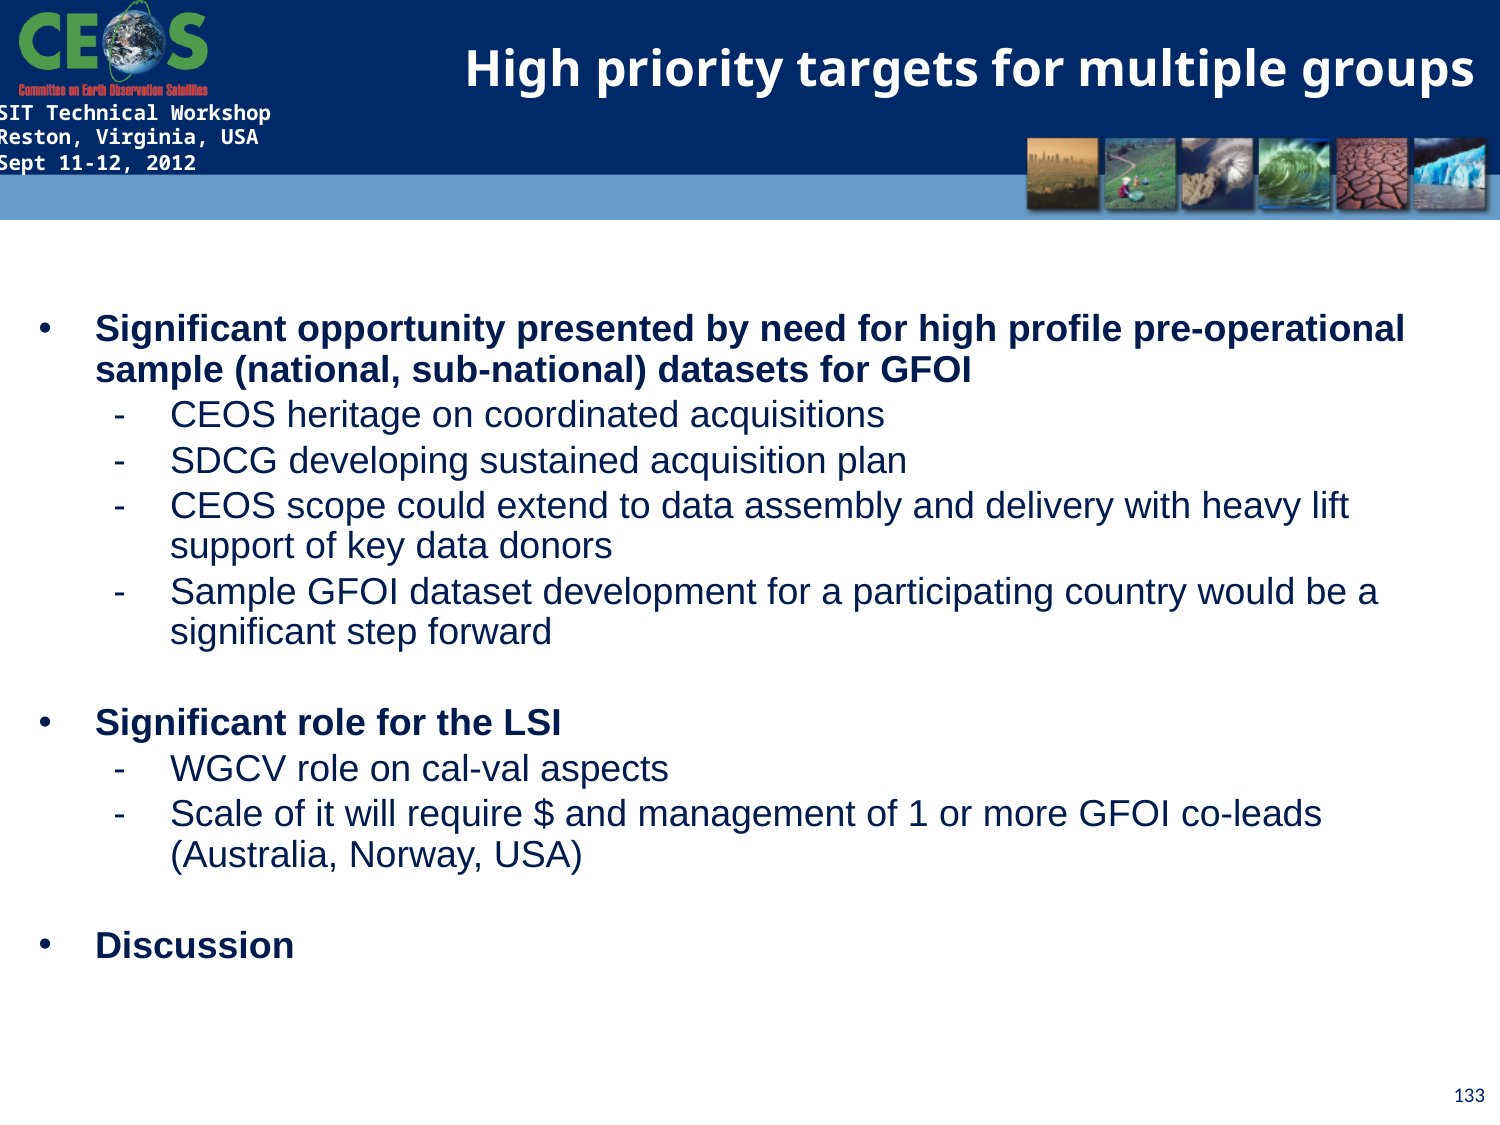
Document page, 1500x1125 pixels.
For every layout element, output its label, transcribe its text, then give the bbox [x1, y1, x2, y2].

slide_number 133 [1473, 1073, 1500, 1125]
text_box Significant opportunity presented by need for high profile pre-operational sample (national, sub-national) datasets for GFOI CEOS heritage on coordinated acquisitions SDCG developing sustained acquisition plan CEOS scope could extend to data assembly and delivery with heavy lift support of key data donors Sample GFOI dataset development for a participating country would be a significant step forward Significant role for the LSI WGCV role on cal-val aspects Scale of it will require $ and management of 1 or more GFOI co-leads (Australia, Norway, USA) Discussion [24, 301, 1473, 1125]
title High priority targets for multiple groups [216, 16, 1491, 117]
picture [0, 0, 1500, 220]
